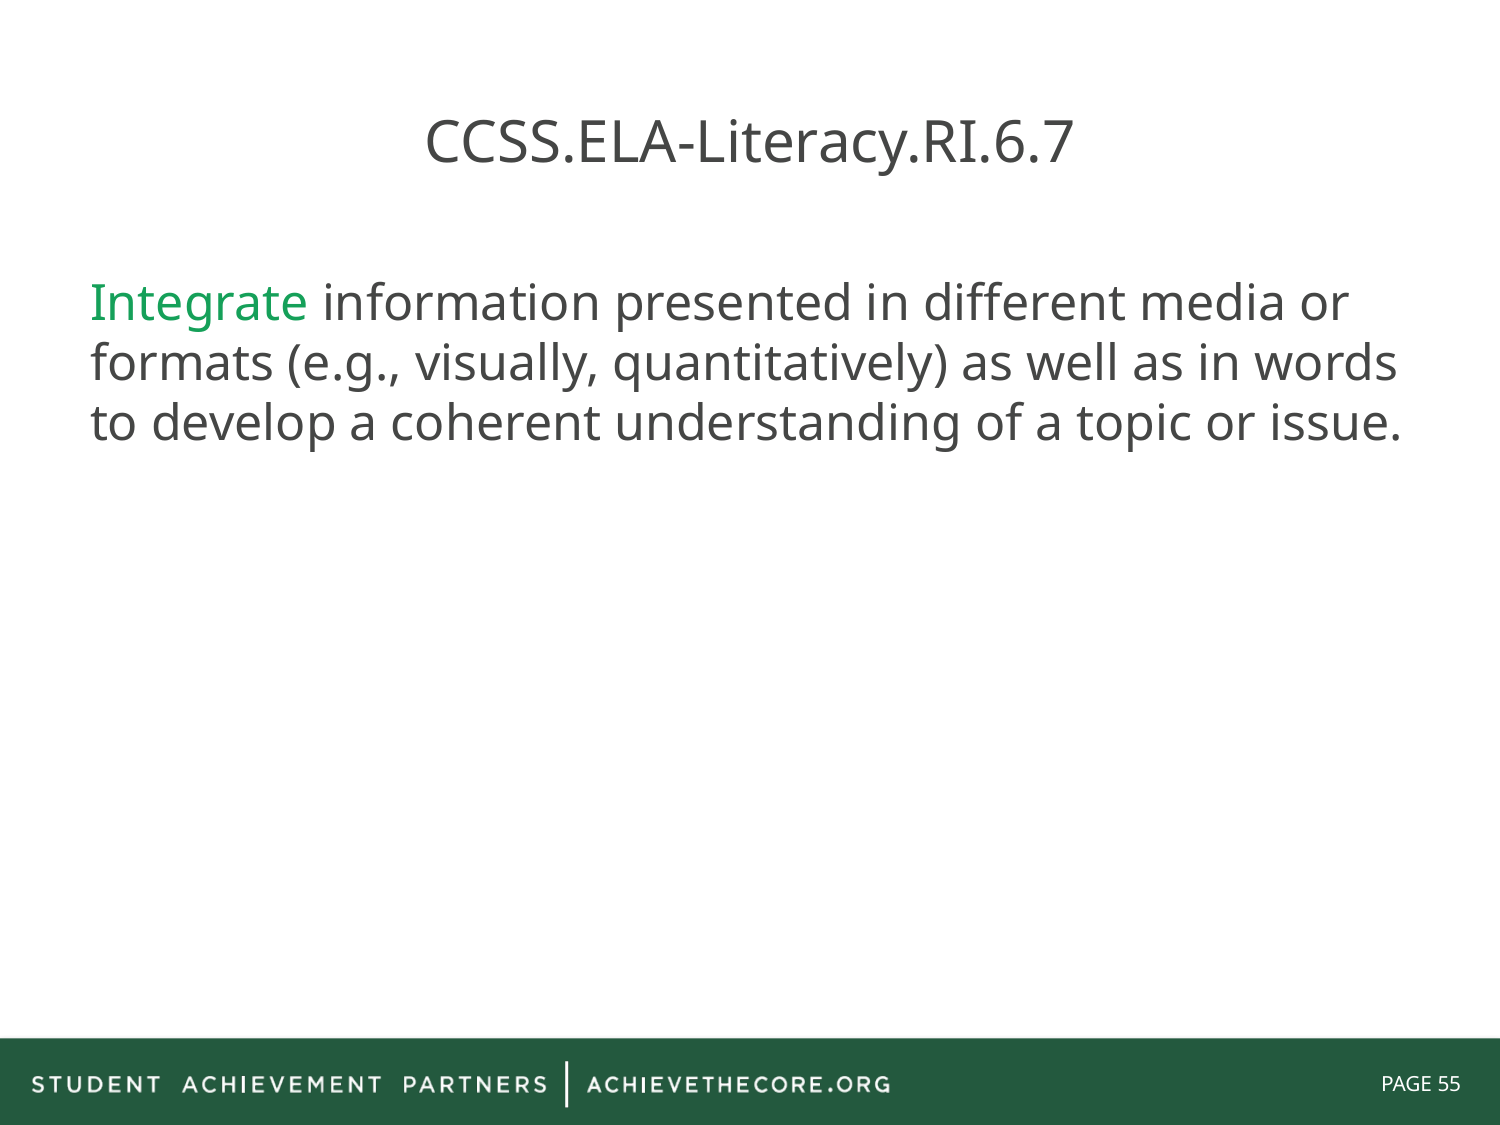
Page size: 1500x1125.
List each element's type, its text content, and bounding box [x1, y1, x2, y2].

title CCSS.ELA-Literacy.RI.6.7 [75, 45, 1425, 233]
list Integrate information presented in different media or formats (e.g., visually, quantitatively) as well as in words to develop a coherent understanding of a topic or issue. [75, 262, 1425, 1005]
